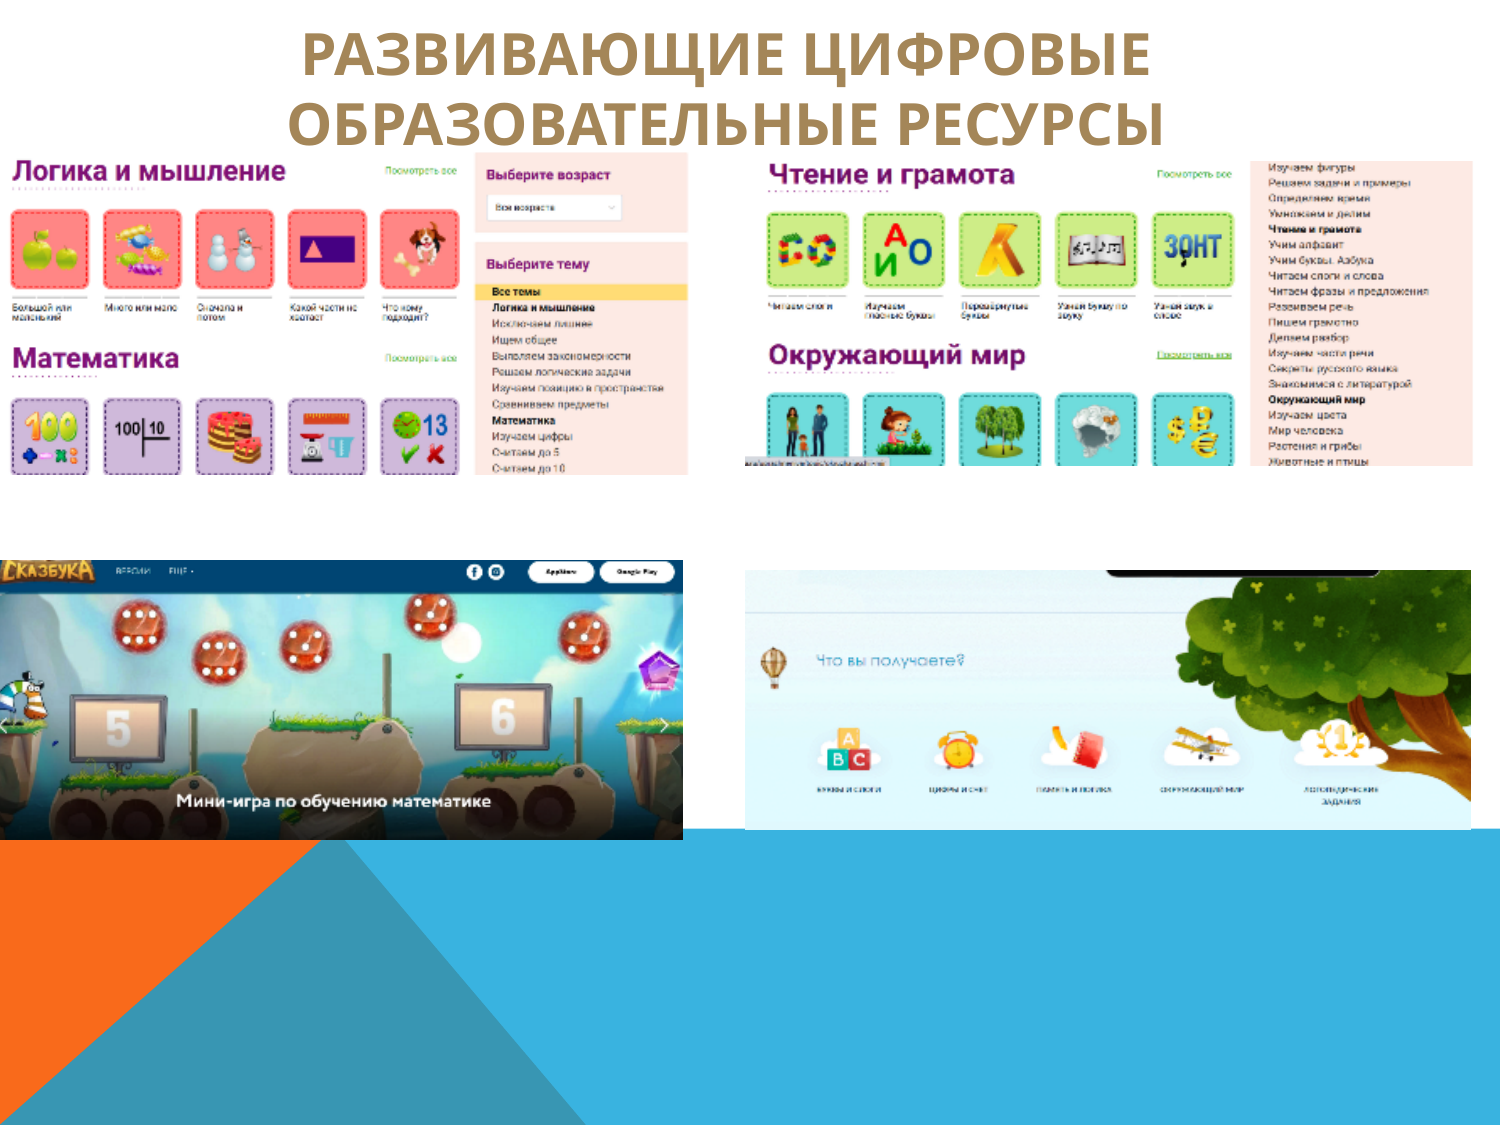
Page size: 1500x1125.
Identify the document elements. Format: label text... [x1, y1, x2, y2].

picture [745, 569, 1471, 830]
picture [745, 161, 1500, 467]
picture [0, 559, 683, 840]
picture [0, 148, 701, 475]
title Развивающие Цифровые Образовательные ресурсы [0, 60, 1471, 114]
